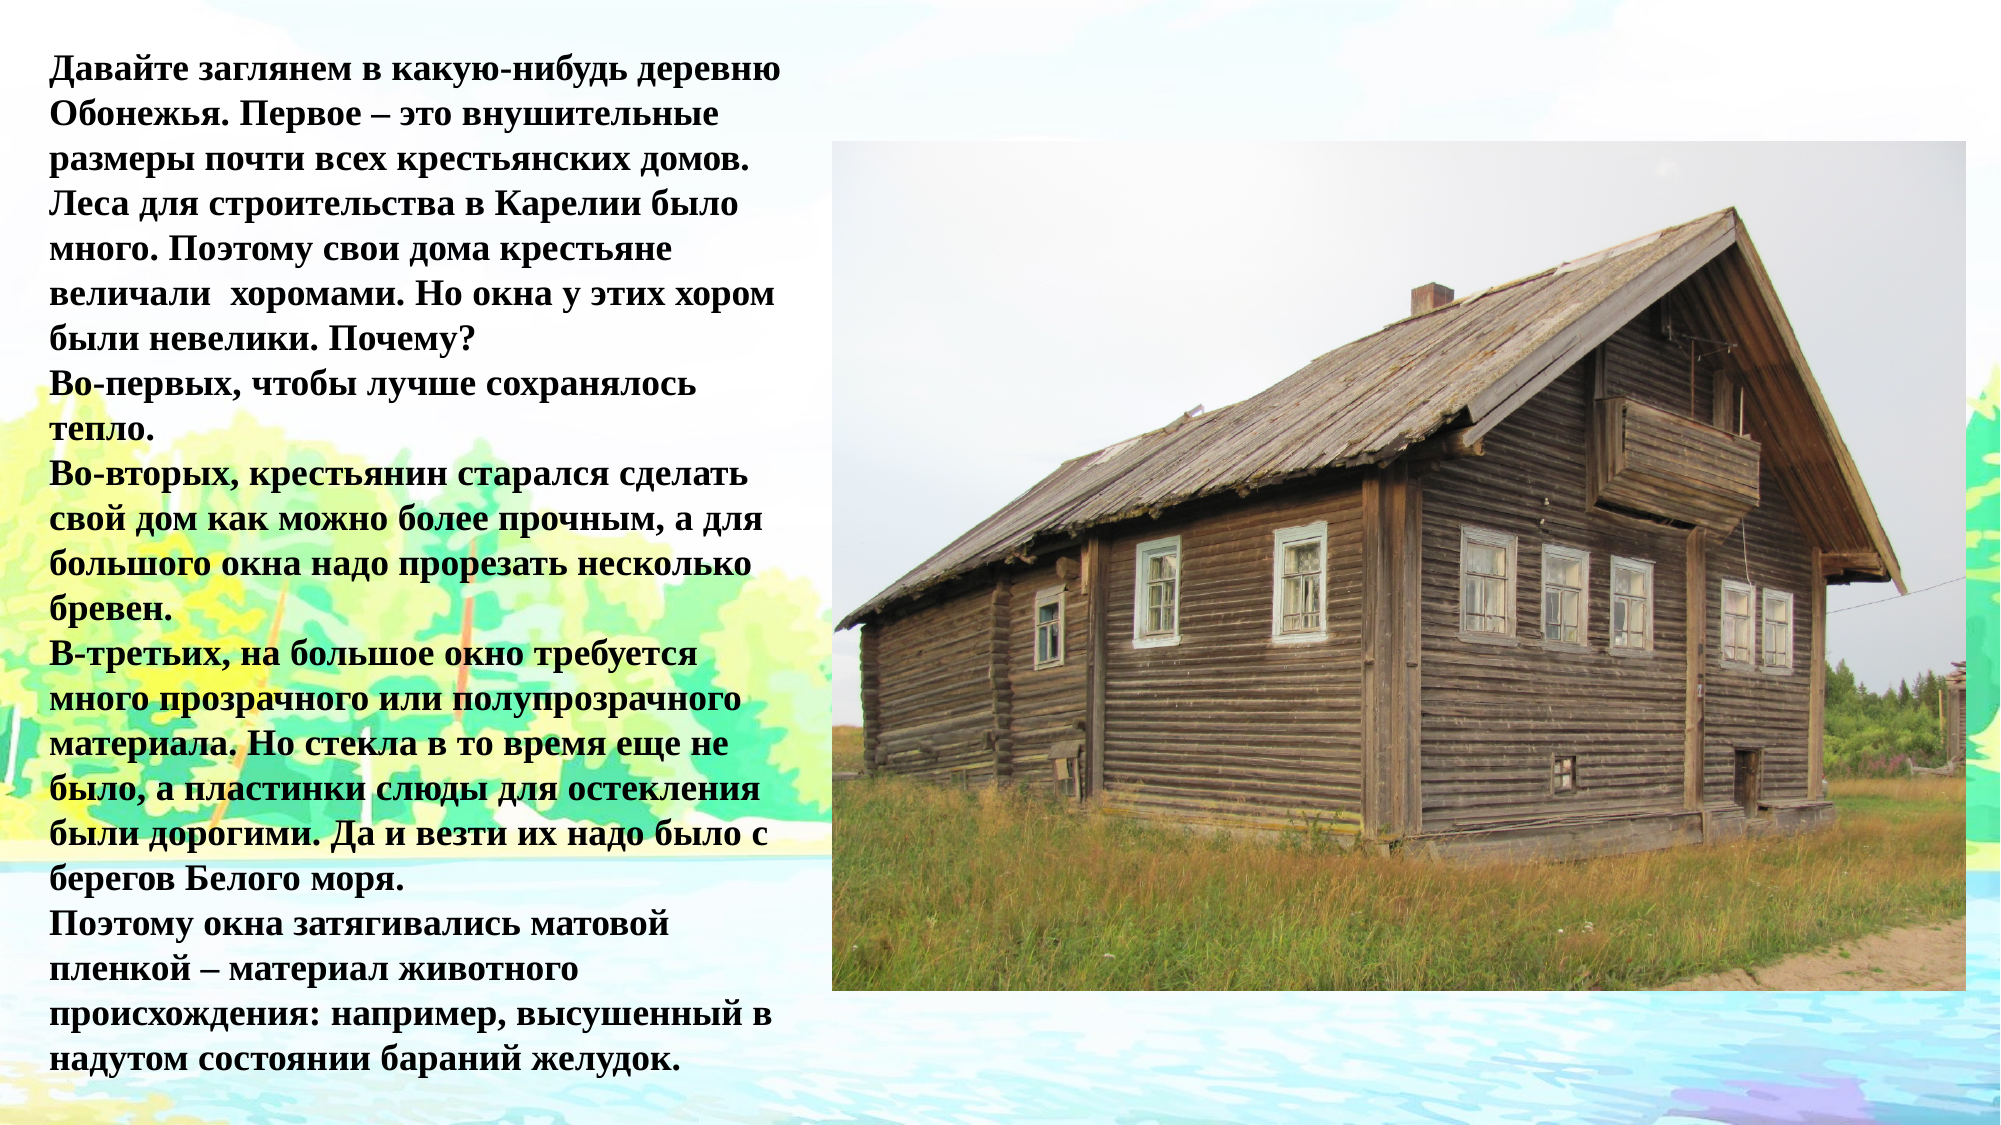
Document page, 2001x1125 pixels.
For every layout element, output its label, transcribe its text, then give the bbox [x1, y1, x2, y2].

picture [0, 0, 2001, 1125]
text_box Давайте заглянем в какую-нибудь деревню Обонежья. Первое – это внушительные размеры почти всех крестьянских домов. Леса для строительства в Карелии было много. Поэтому свои дома крестьяне величали хоромами. Но окна у этих хором были невелики. Почему? Во-первых, чтобы лучше сохранялось тепло. Во-вторых, крестьянин старался сделать свой дом как можно более прочным, а для большого окна надо прорезать несколько бревен. В-третьих, на большое окно требуется много прозрачного или полупрозрачного материала. Но стекла в то время еще не было, а пластинки слюды для остекления были дорогими. Да и везти их надо было с берегов Белого моря. Поэтому окна затягивались матовой пленкой – материал животного происхождения: например, высушенный в надутом состоянии бараний желудок. [34, 35, 802, 1086]
